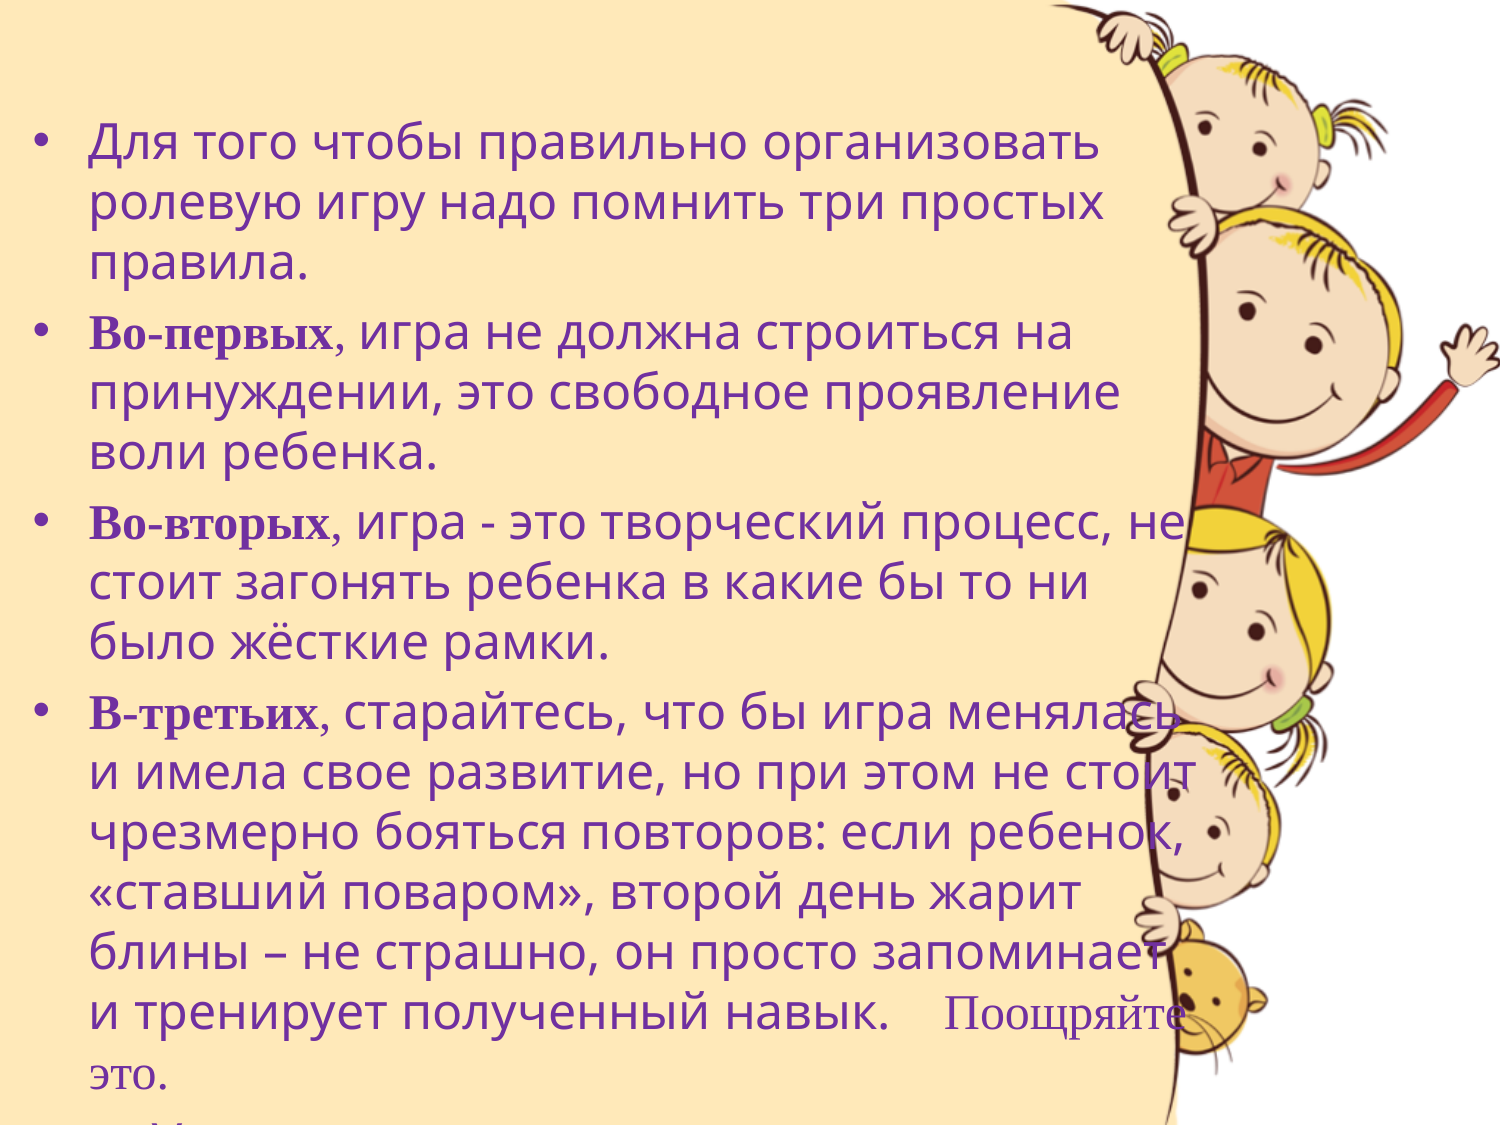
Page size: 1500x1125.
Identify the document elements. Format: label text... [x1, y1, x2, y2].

picture [0, 0, 1500, 1125]
list Для того чтобы правильно организовать ролевую игру надо помнить три простых правила. Во-первых, игра не должна строиться на принуждении, это свободное проявление воли ребенка. Во-вторых, игра - это творческий процесс, не стоит загонять ребенка в какие бы то ни было жёсткие рамки. В-третьих, старайтесь, что бы игра менялась и имела свое развитие, но при этом не стоит чрезмерно бояться повторов: если ребенок, «ставший поваром», второй день жарит блины – не страшно, он просто запоминает и тренирует полученный навык. Поощряйте это. Умение начать игру также важно, как и умение прекратить, или перевести ее в другое русло. [17, 101, 1223, 1012]
